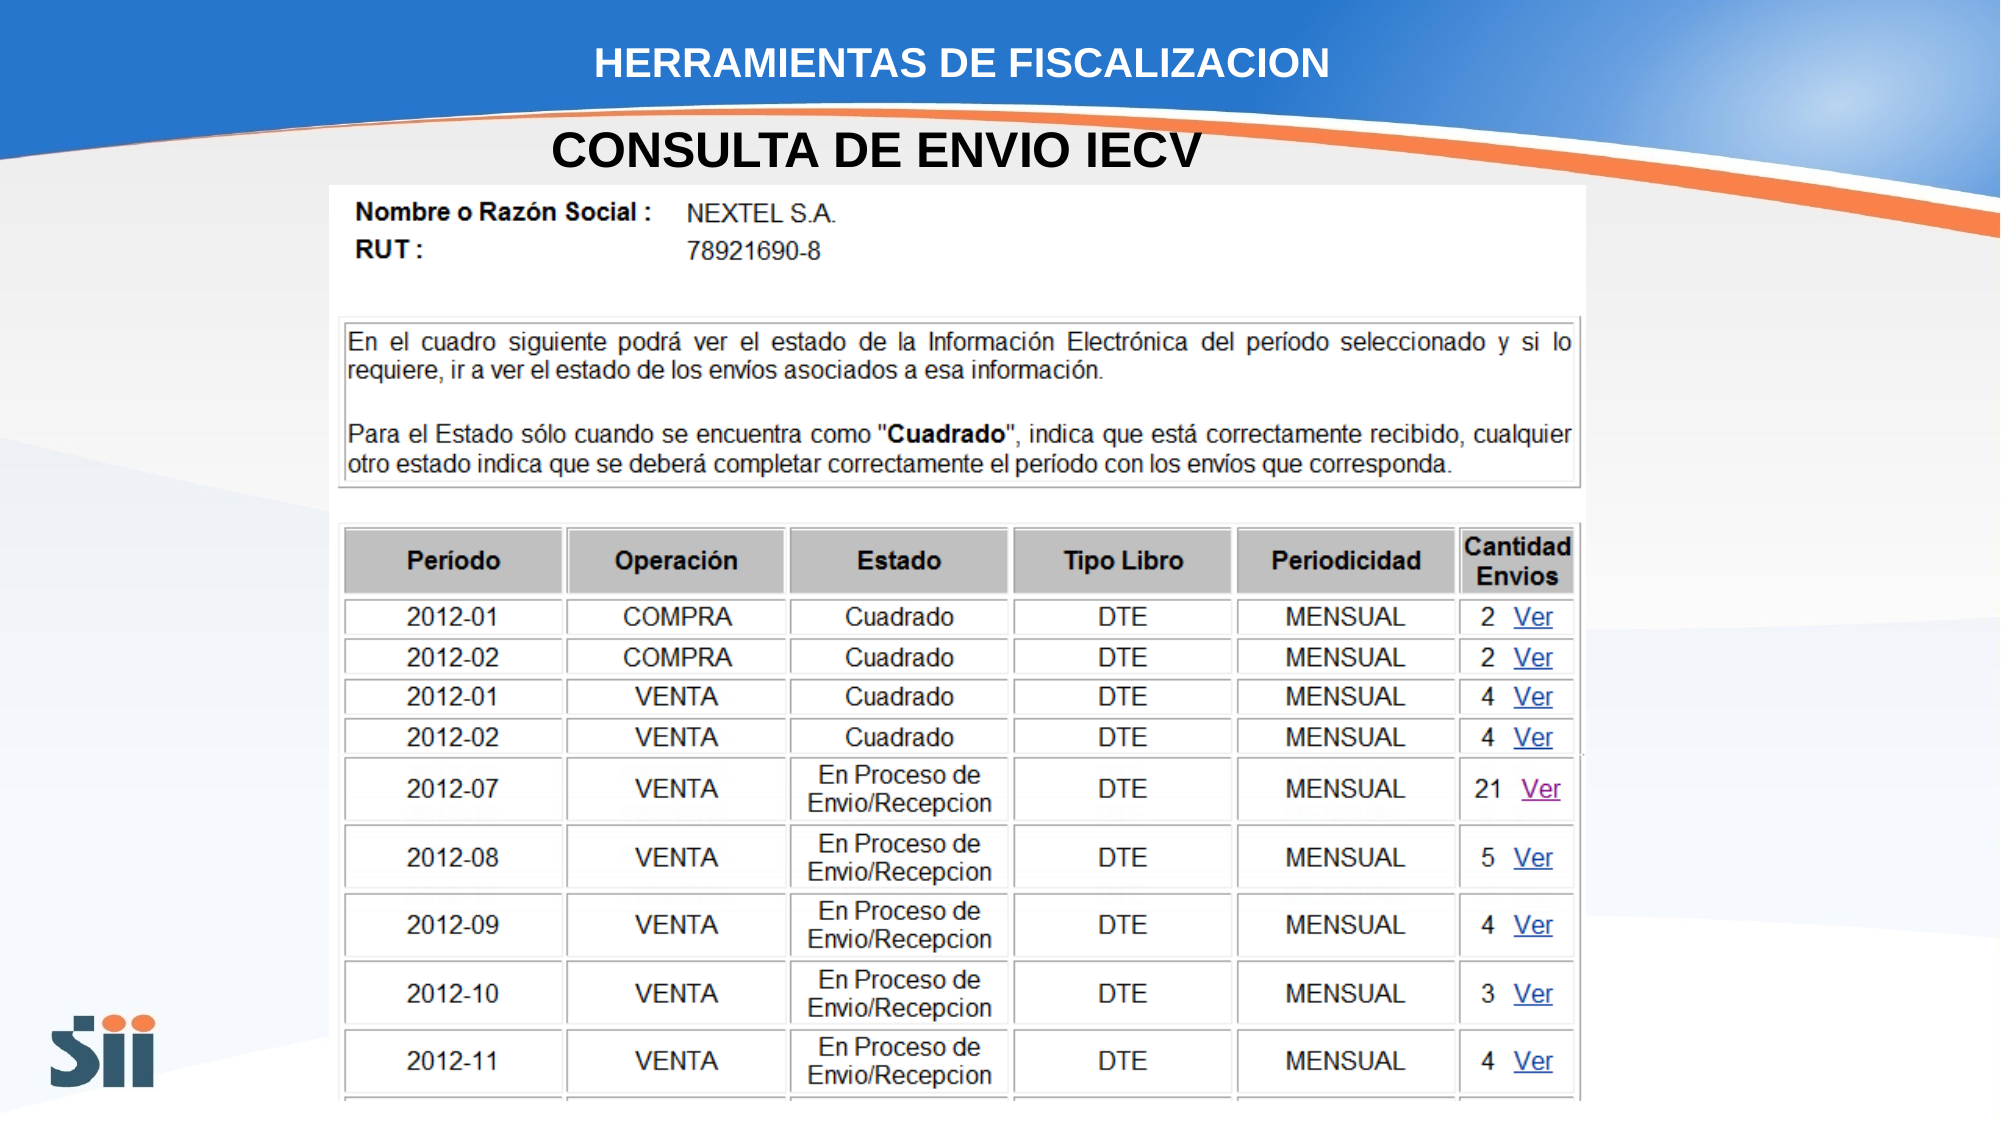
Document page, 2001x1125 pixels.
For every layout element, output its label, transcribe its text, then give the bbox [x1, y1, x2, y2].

text_box CONSULTA DE ENVIO IECV [282, 109, 1472, 185]
text_box HERRAMIENTAS DE FISCALIZACION [212, 28, 1713, 94]
picture [0, 0, 2001, 1125]
